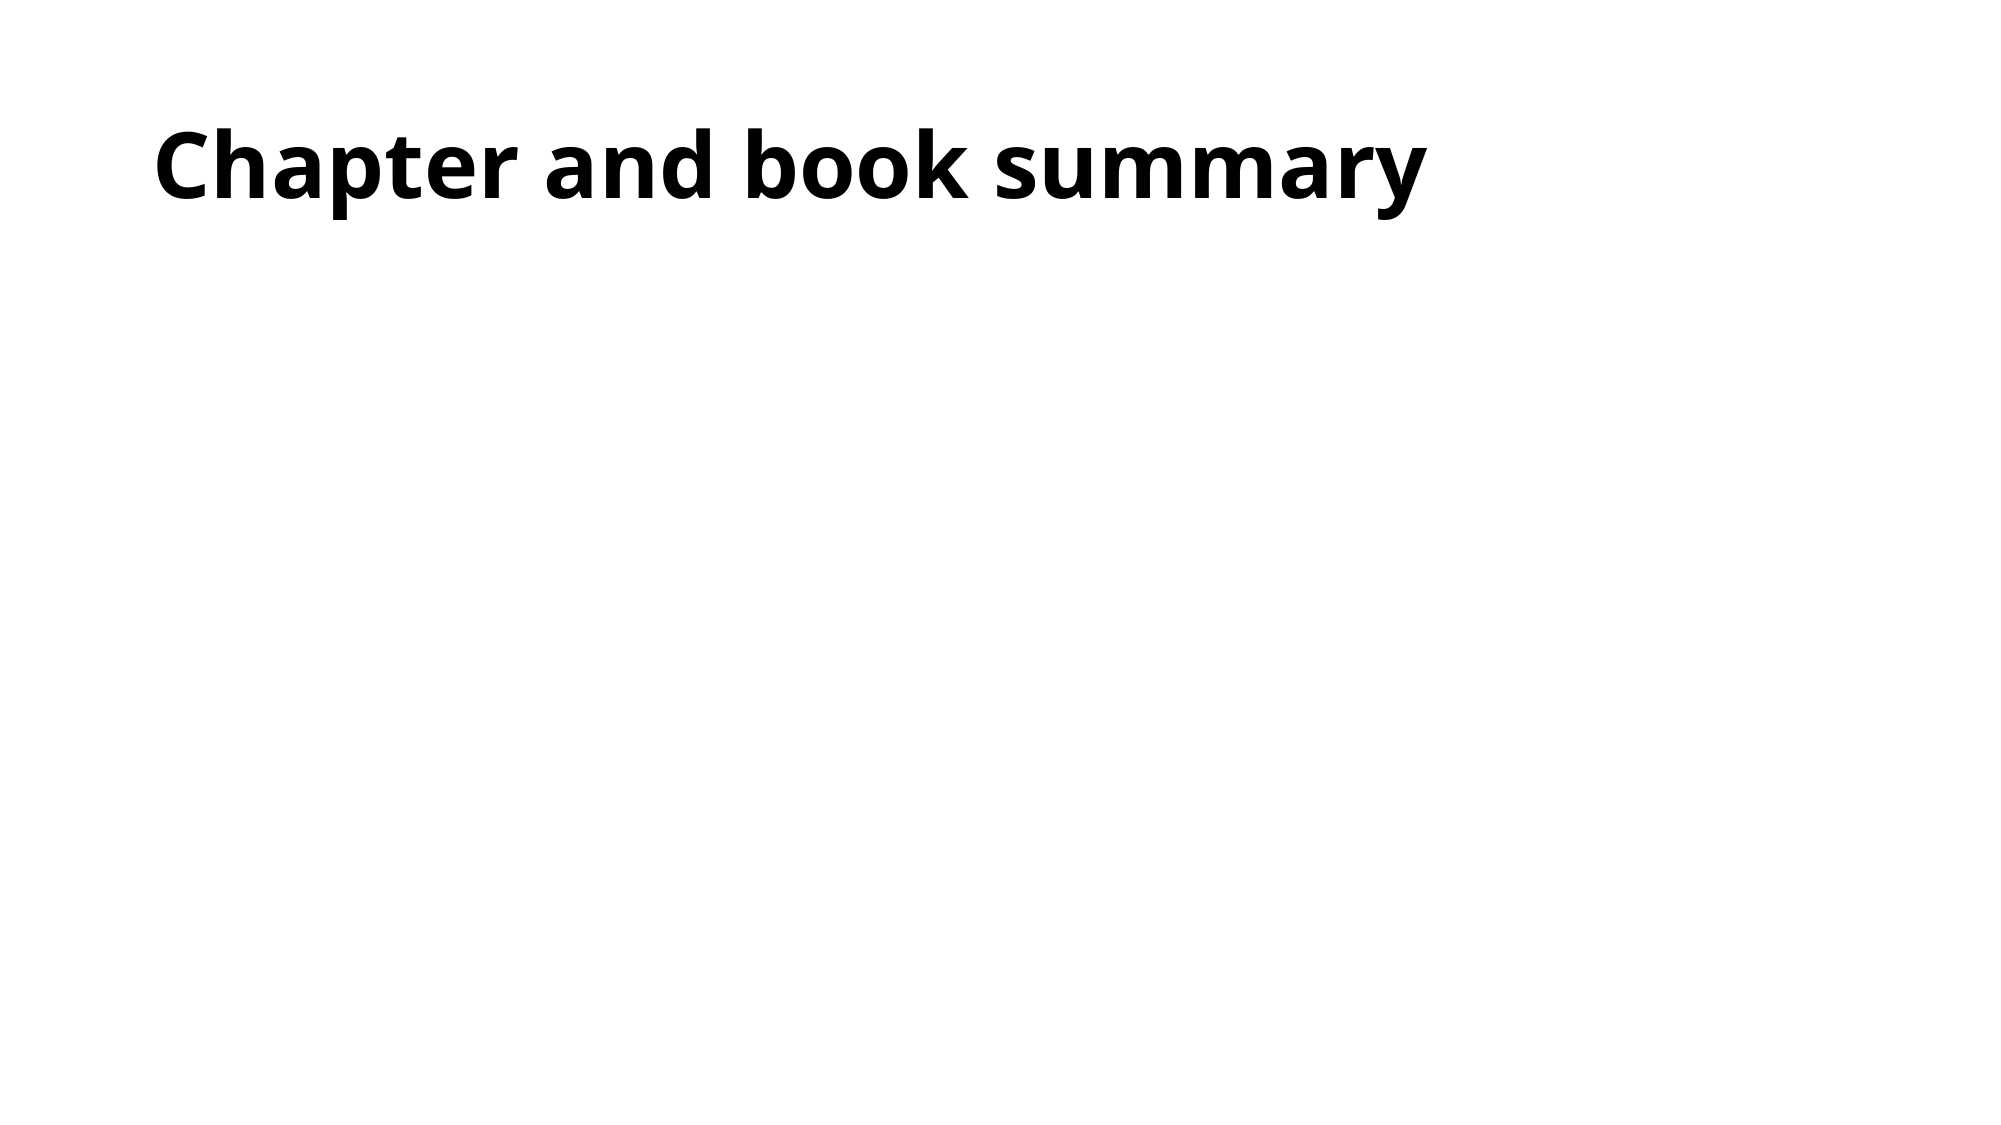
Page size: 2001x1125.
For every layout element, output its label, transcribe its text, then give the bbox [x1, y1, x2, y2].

title Chapter and book summary [137, 59, 1863, 278]
